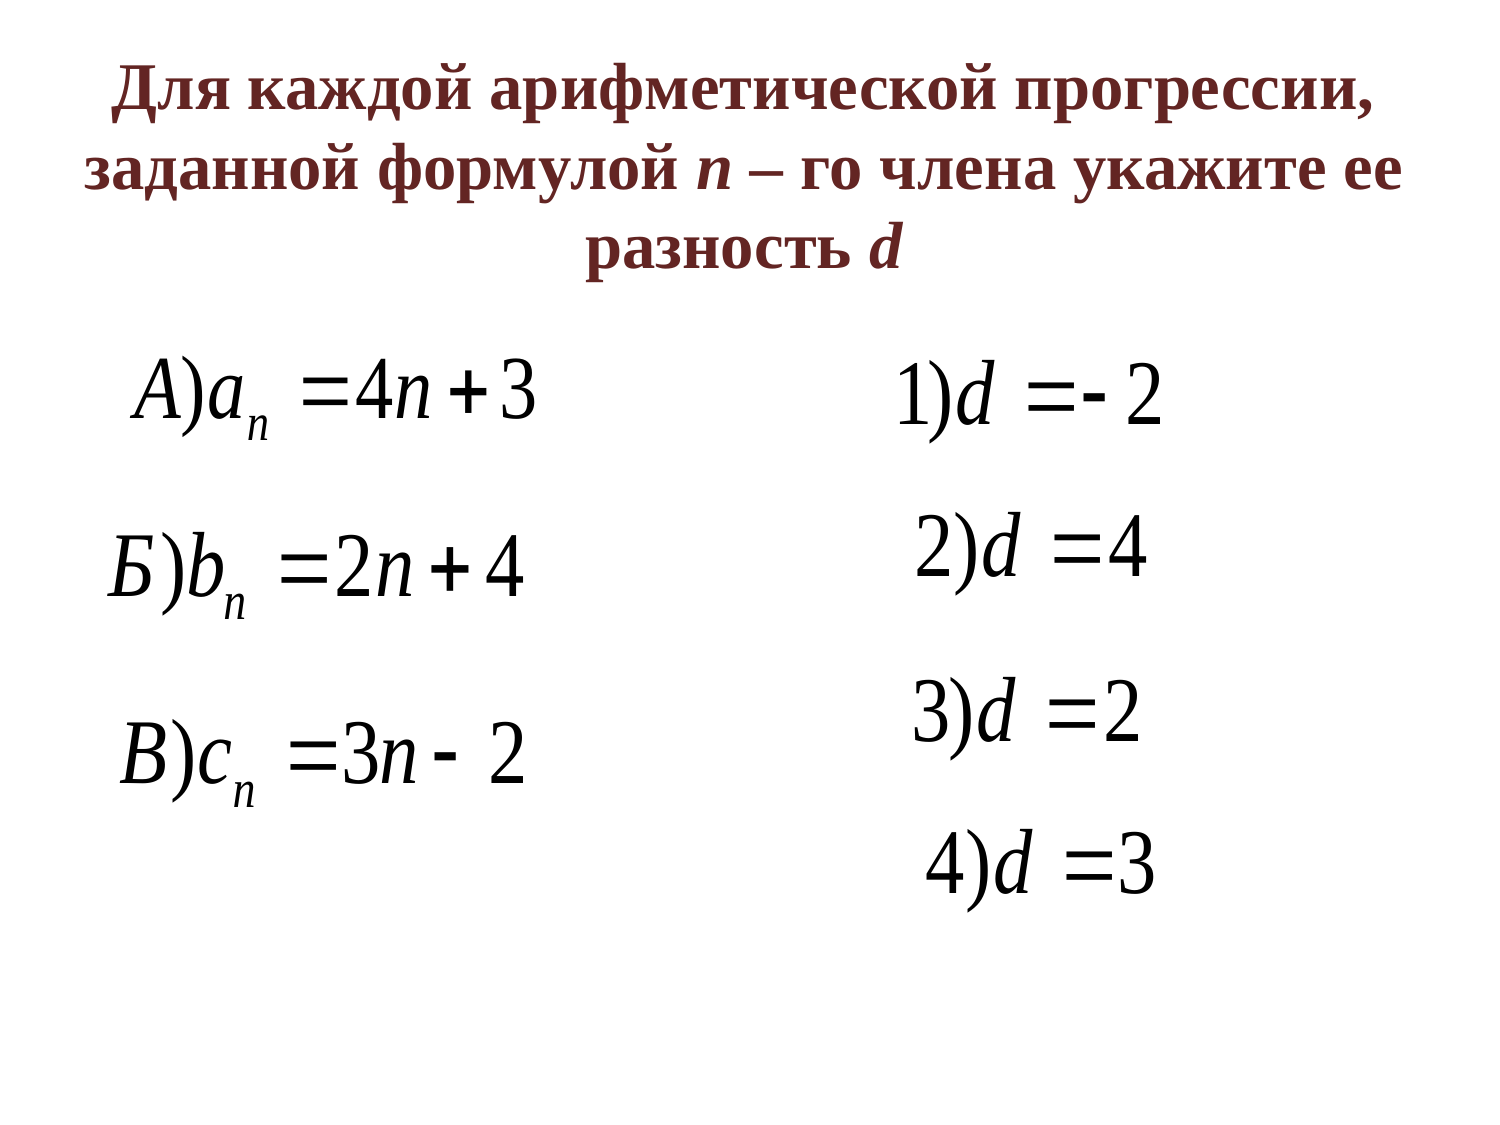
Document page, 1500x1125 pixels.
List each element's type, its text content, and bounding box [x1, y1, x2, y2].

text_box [913, 808, 1170, 932]
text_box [902, 491, 1158, 616]
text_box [105, 691, 538, 831]
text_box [116, 327, 551, 464]
text_box Для каждой арифметической прогрессии, заданной формулой n – го члена укажите ее разность d [46, 35, 1442, 290]
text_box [890, 339, 1180, 464]
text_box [902, 655, 1158, 780]
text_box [93, 503, 540, 643]
